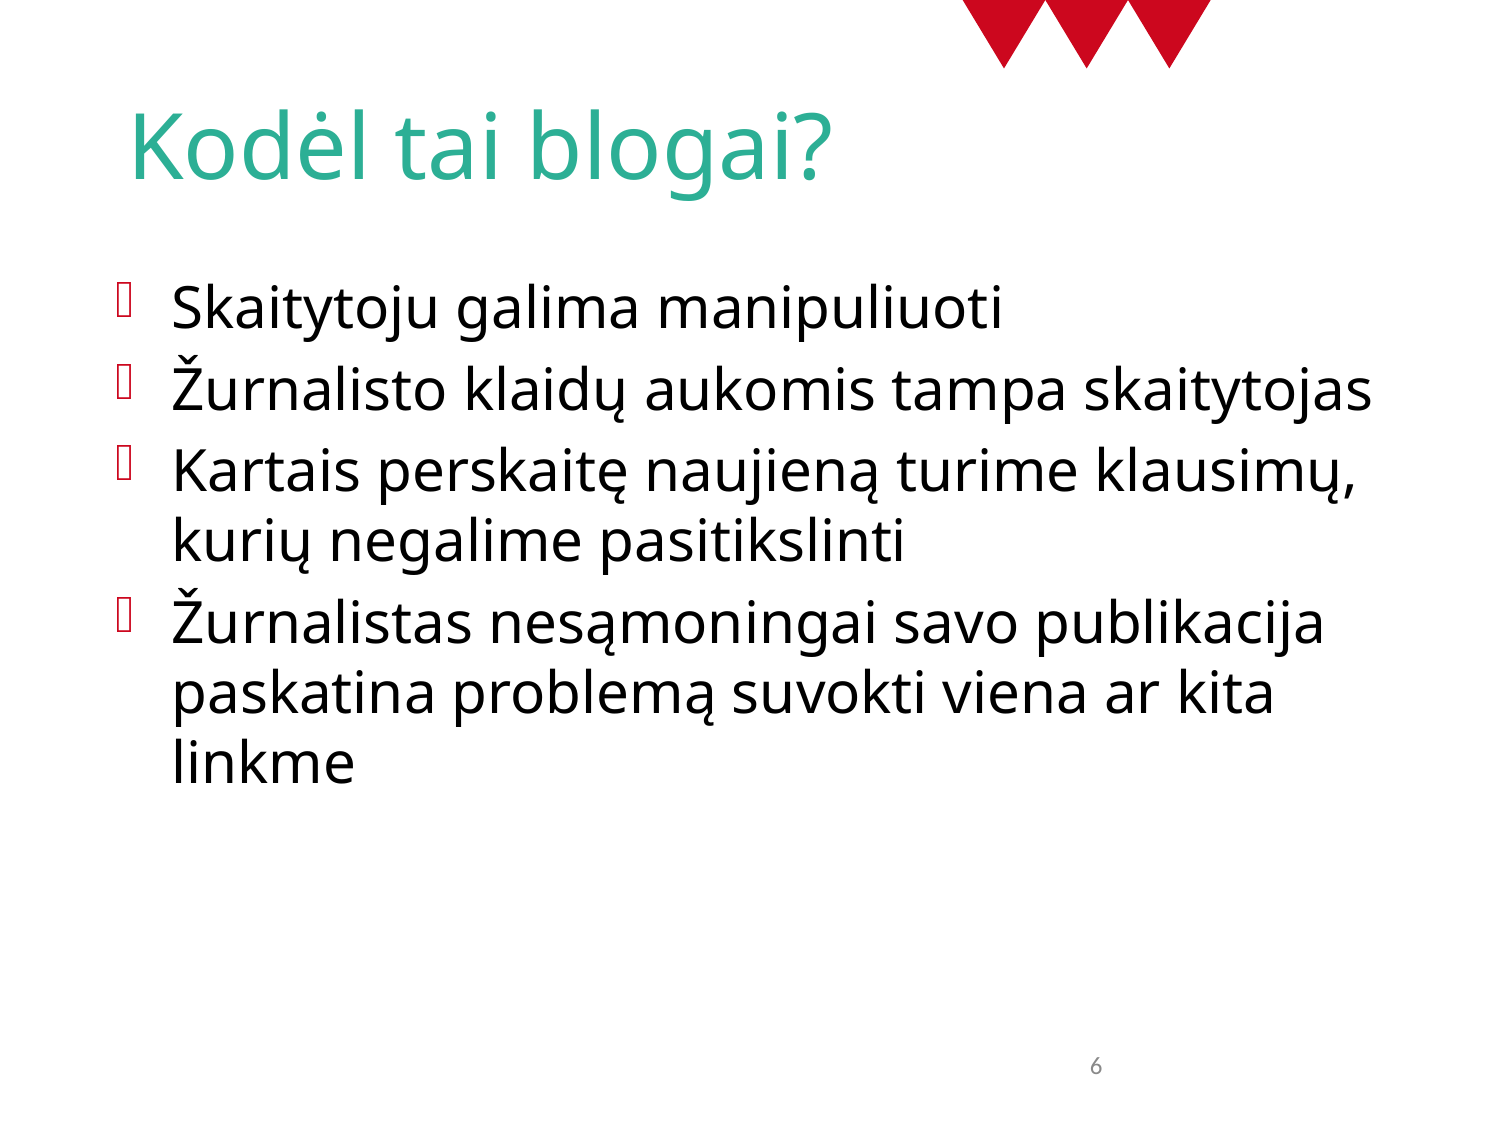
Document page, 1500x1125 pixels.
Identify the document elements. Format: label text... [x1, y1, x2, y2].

list Skaitytoju galima manipuliuoti Žurnalisto klaidų aukomis tampa skaitytojas Kartais perskaitę naujieną turime klausimų, kurių negalime pasitikslinti Žurnalistas nesąmoningai savo publikacija paskatina problemą suvokti viena ar kita linkme [100, 262, 1400, 1012]
title Kodėl tai blogai? [112, 66, 1388, 220]
slide_number 6 [1074, 1042, 1425, 1103]
